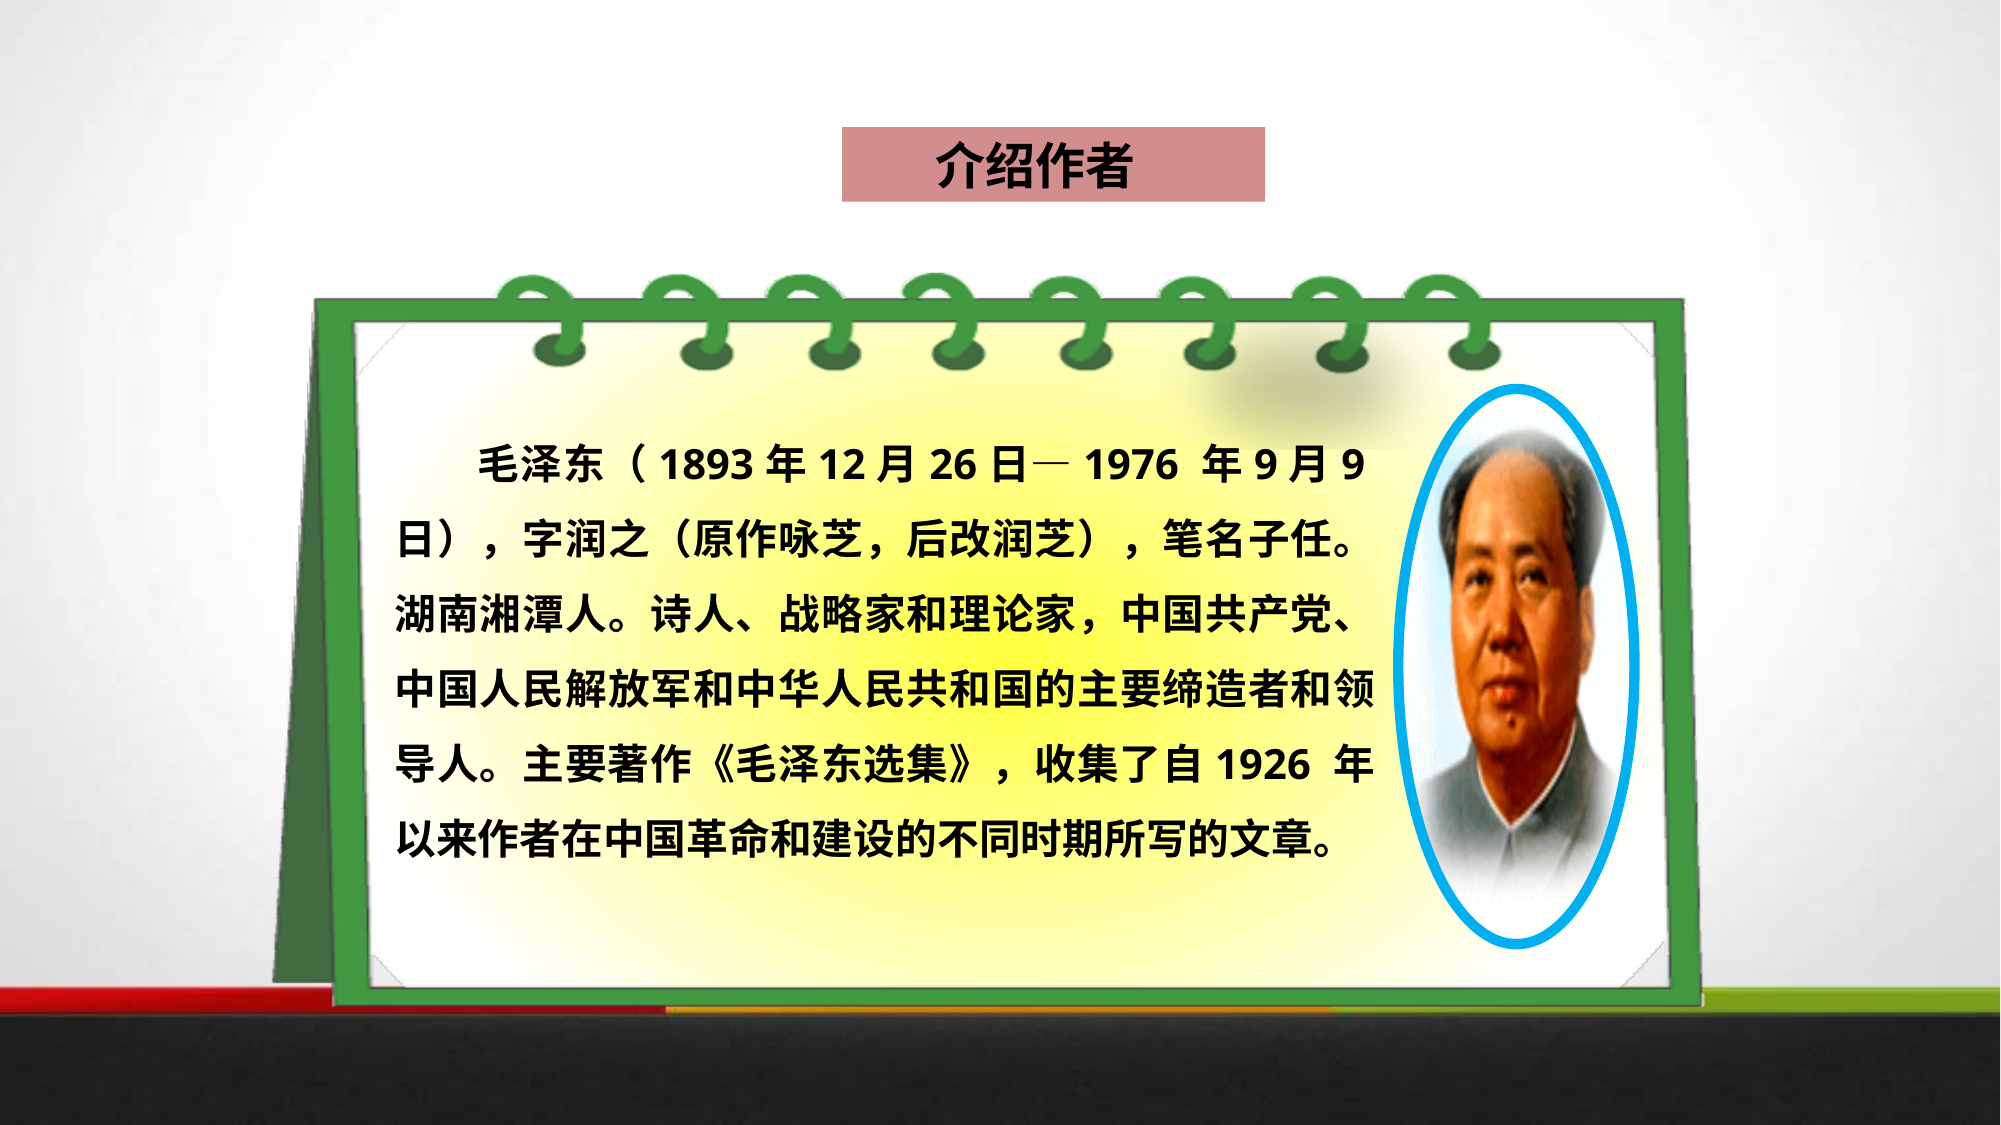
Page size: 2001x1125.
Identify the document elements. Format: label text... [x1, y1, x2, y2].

picture [0, 0, 2001, 1125]
text_box 介绍作者 [842, 127, 1266, 202]
